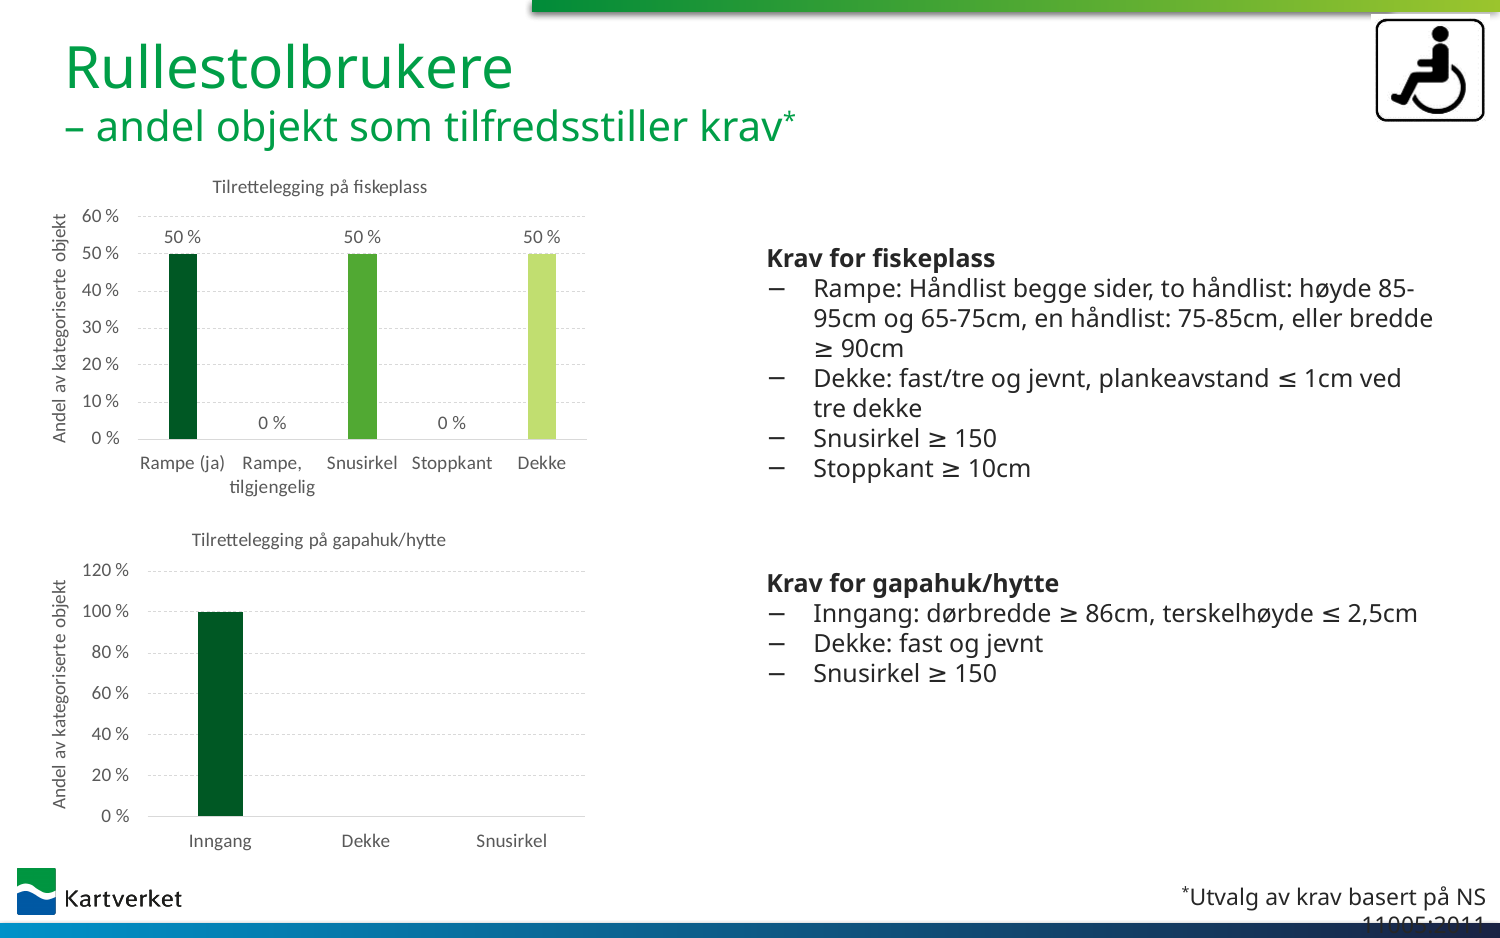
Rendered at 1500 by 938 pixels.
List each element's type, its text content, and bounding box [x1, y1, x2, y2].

text_box Rullestolbrukere – andel objekt som tilfredsstiller krav* [49, 29, 1431, 158]
picture [41, 520, 596, 859]
picture [41, 166, 598, 505]
text_box Krav for gapahuk/hytte Inngang: dørbredde ≥ 86cm, terskelhøyde ≤ 2,5cm Dekke: fast og jevnt Snusirkel ≥ 150 [751, 560, 1452, 695]
text_box *Utvalg av krav basert på NS 11005:2011 [1068, 873, 1500, 938]
picture [1371, 13, 1491, 127]
text_box Krav for fiskeplass Rampe: Håndlist begge sider, to håndlist: høyde 85-95cm og 65-75cm, en håndlist: 75-85cm, eller bredde ≥ 90cm Dekke: fast/tre og jevnt, plankeavstand ≤ 1cm ved tre dekke Snusirkel ≥ 150 Stoppkant ≥ 10cm [751, 235, 1452, 490]
